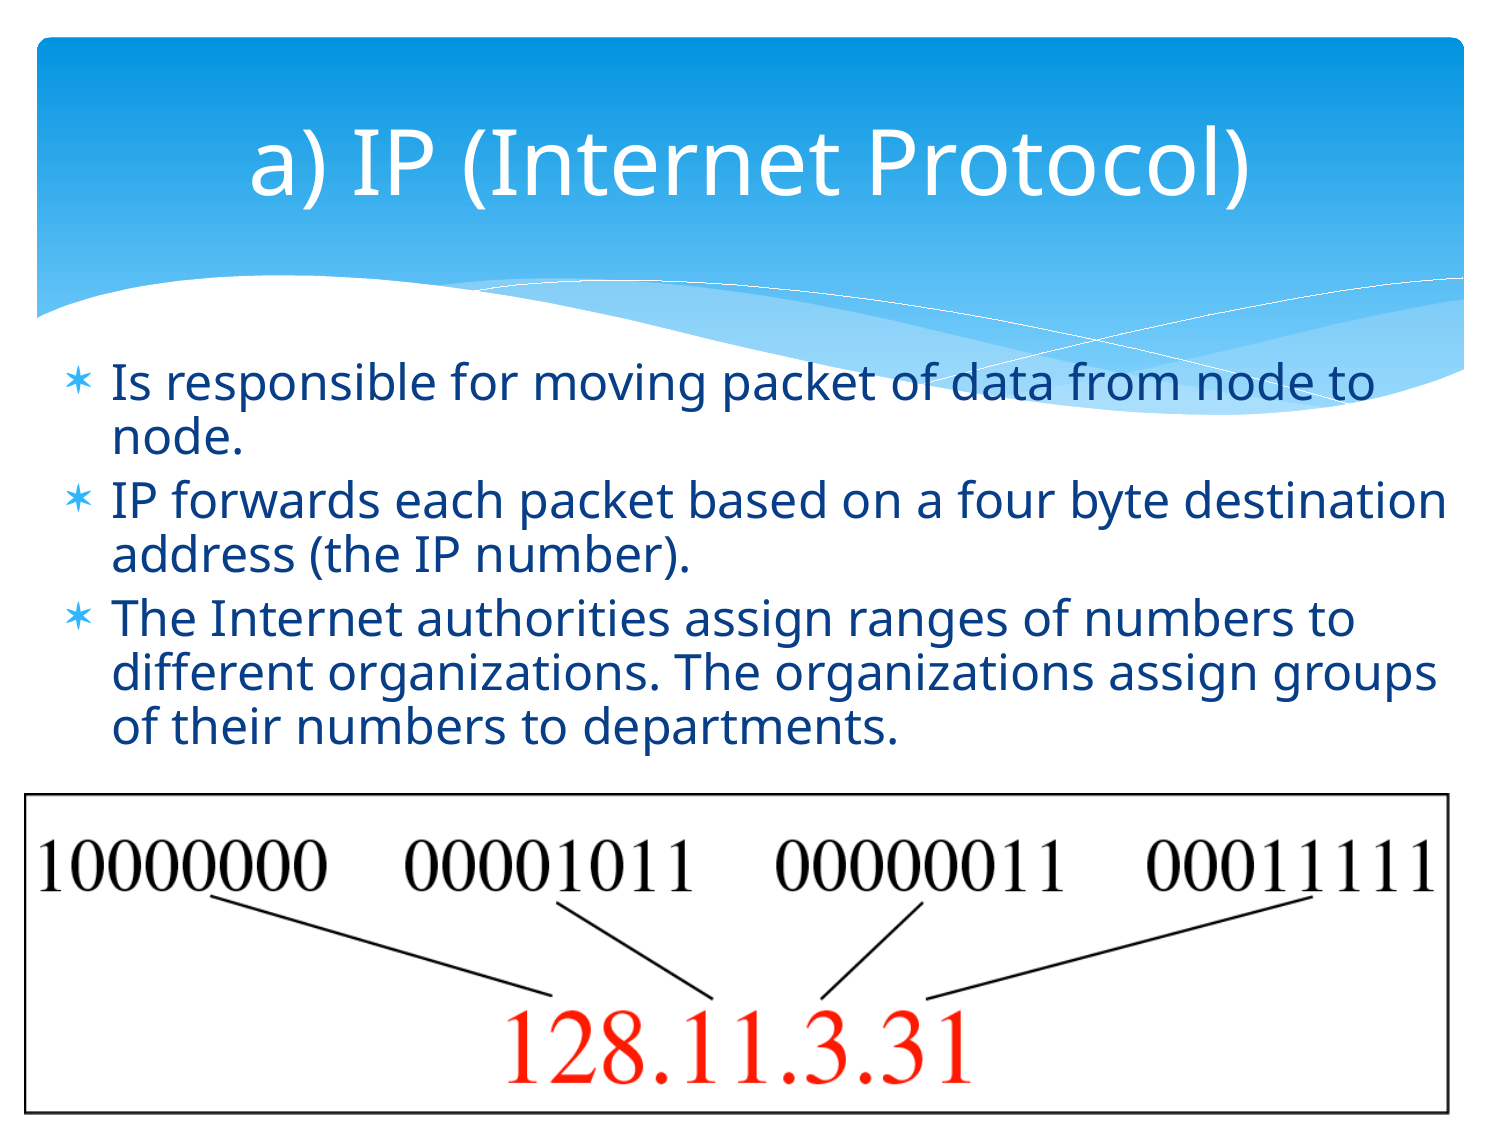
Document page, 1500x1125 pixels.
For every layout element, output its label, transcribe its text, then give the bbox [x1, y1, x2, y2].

picture [24, 792, 1451, 1115]
list Is responsible for moving packet of data from node to node. IP forwards each packet based on a four byte destination address (the IP number). The Internet authorities assign ranges of numbers to different organizations. The organizations assign groups of their numbers to departments. [51, 350, 1500, 908]
title a) IP (Internet Protocol) [75, 55, 1425, 261]
